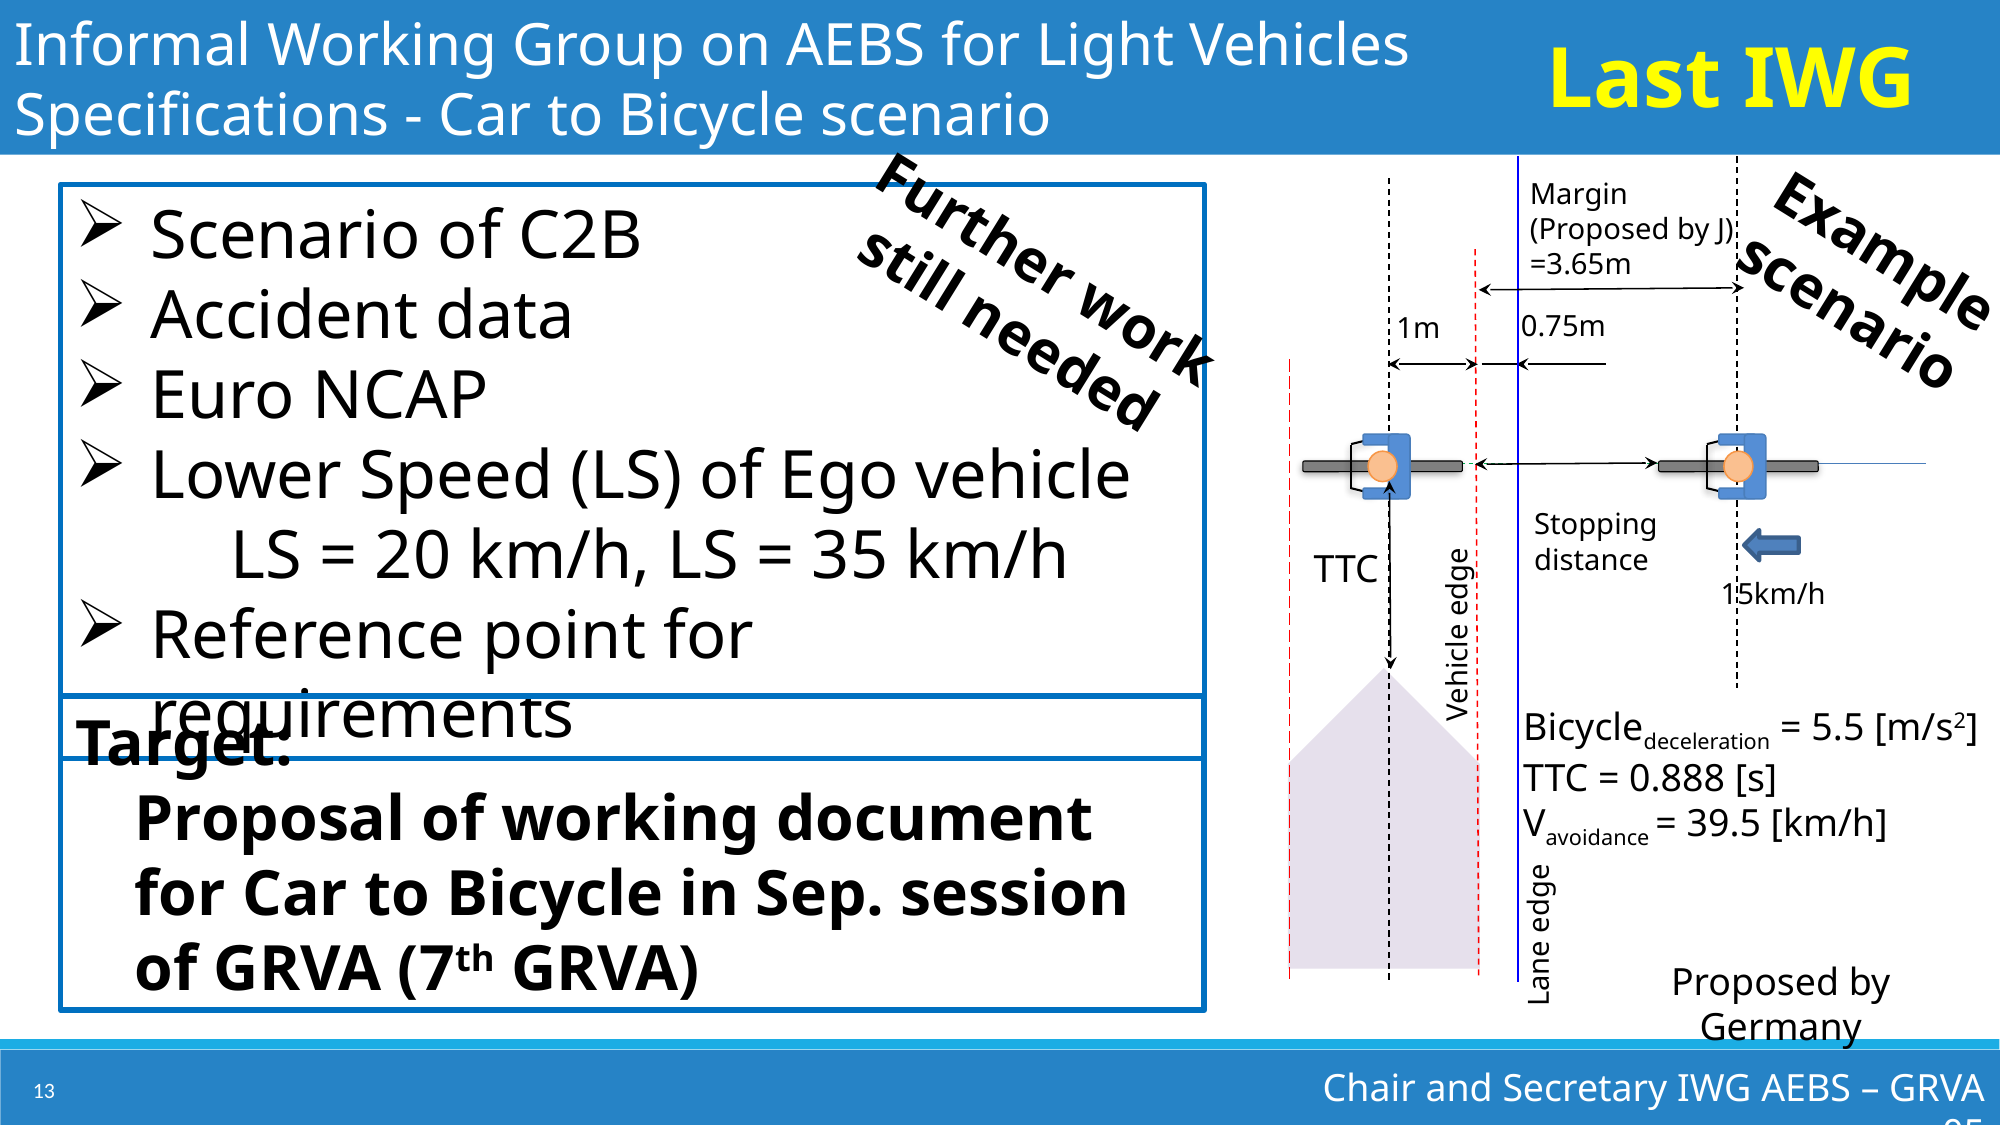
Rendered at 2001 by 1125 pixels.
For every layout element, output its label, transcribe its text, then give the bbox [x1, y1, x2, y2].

text_box Bicycledeceleration = 5.5 [m/s2] TTC = 0.888 [s] Vavoidance = 39.5 [km/h] [1935, 695, 2000, 858]
text_box Informal Working Group on AEBS for Light Vehicles Specifications - Car to Bicycle scenario [0, 0, 2000, 155]
text_box Example scenario [1935, 229, 2000, 453]
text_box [1302, 433, 1463, 500]
text_box Further work still needed [769, 95, 1284, 499]
text_box Example scenario [1659, 78, 1773, 129]
slide_number 13 [0, 1059, 70, 1120]
text_box Chair and Secretary IWG AEBS – GRVA 05 [1263, 1056, 2000, 1125]
text_box Proposed by Germany [1579, 950, 1983, 1056]
text_box Scenario of C2B Accident data Euro NCAP Lower Speed (LS) of Ego vehicle LS = 20 km/h, LS = 35 km/h Reference point for requirements [60, 184, 1205, 695]
text_box Last IWG [1497, 16, 1966, 132]
text_box Lane edge [1512, 991, 1579, 1022]
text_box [1658, 433, 1819, 500]
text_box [1287, 177, 1347, 983]
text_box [1388, 480, 1392, 670]
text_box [1349, 132, 1927, 983]
text_box Target: Proposal of working document for Car to Bicycle in Sep. session of GRVA (7th GRVA) [60, 695, 1205, 1011]
